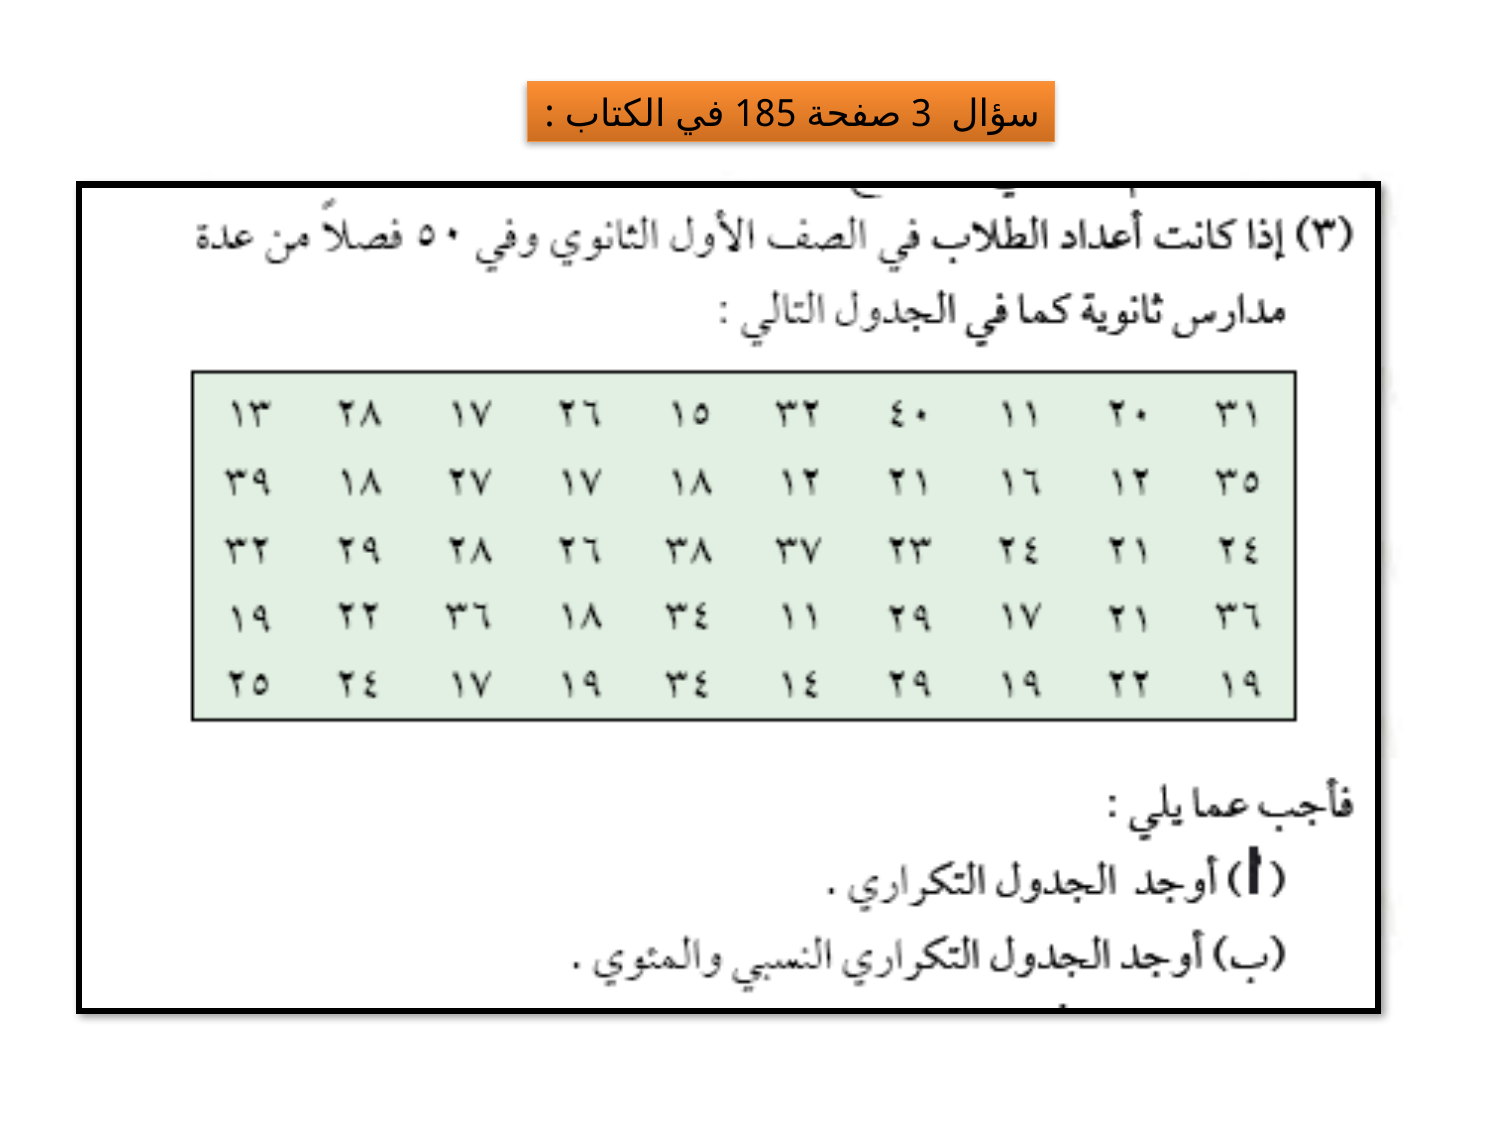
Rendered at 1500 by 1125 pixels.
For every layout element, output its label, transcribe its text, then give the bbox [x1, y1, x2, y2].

picture [0, 0, 1500, 1125]
text_box سؤال 3 صفحة 185 في الكتاب : [527, 81, 1055, 142]
